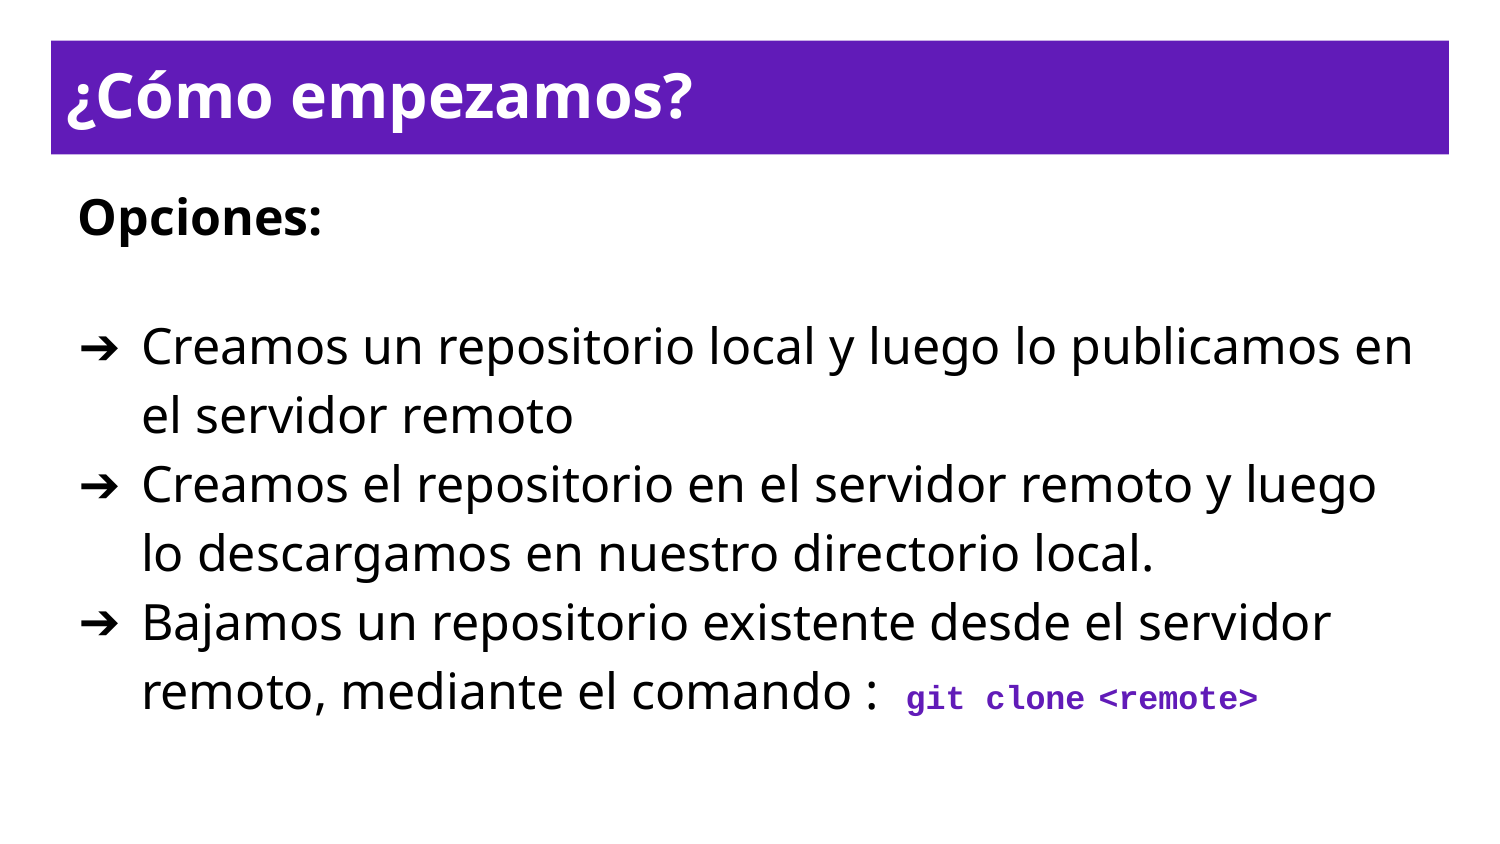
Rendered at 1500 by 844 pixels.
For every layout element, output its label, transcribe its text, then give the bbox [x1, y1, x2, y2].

text_box Creamos un repositorio local y luego lo publicamos en el servidor remoto Creamos el repositorio en el servidor remoto y luego lo descargamos en nuestro directorio local. Bajamos un repositorio existente desde el servidor remoto, mediante el comando : git clone <remote> [51, 290, 1449, 767]
text_box Opciones: [62, 170, 1234, 308]
title ¿Cómo empezamos? [51, 40, 1449, 155]
